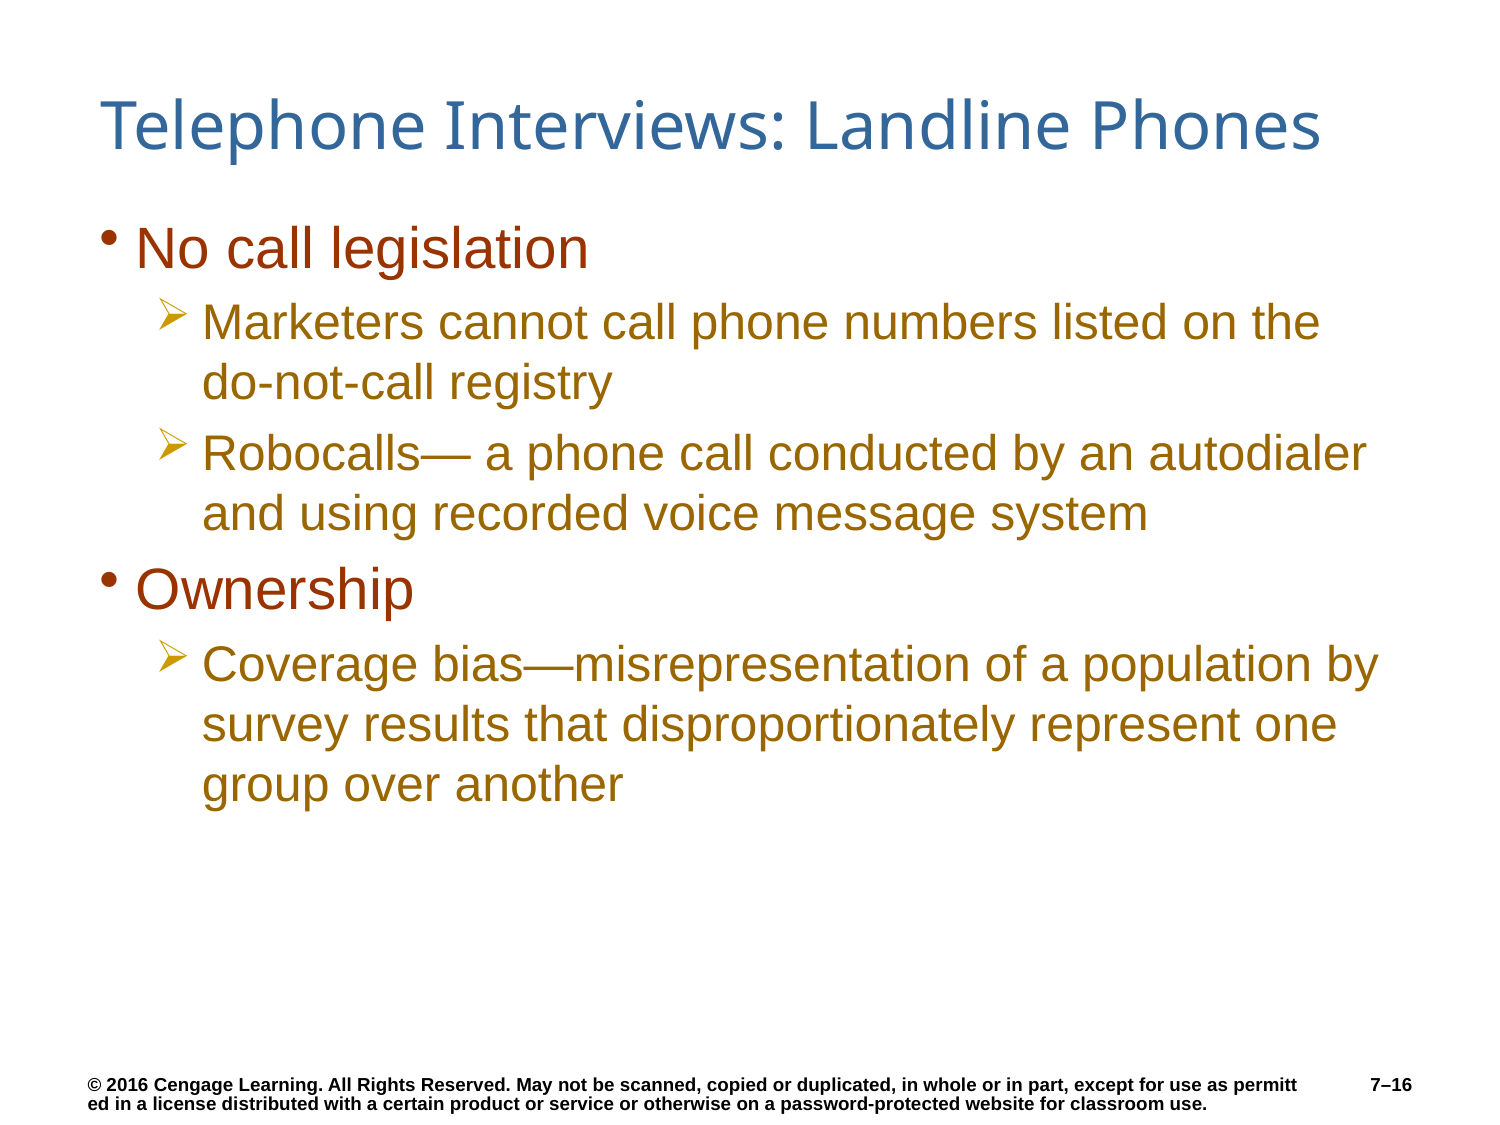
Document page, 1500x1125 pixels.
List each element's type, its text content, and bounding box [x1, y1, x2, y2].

footer © 2016 Cengage Learning. All Rights Reserved. May not be scanned, copied or duplicated, in whole or in part, except for use as permitted in a license distributed with a certain product or service or otherwise on a password-protected website for classroom use. [87, 1057, 1050, 1103]
title Telephone Interviews: Landline Phones [85, 75, 1411, 171]
list No call legislation Marketers cannot call phone numbers listed on the do-not-call registry Robocalls— a phone call conducted by an autodialer and using recorded voice message system Ownership Coverage bias—misrepresentation of a population by survey results that disproportionately represent one group over another [84, 202, 1414, 1013]
slide_number 7–16 [1050, 1042, 1413, 1103]
